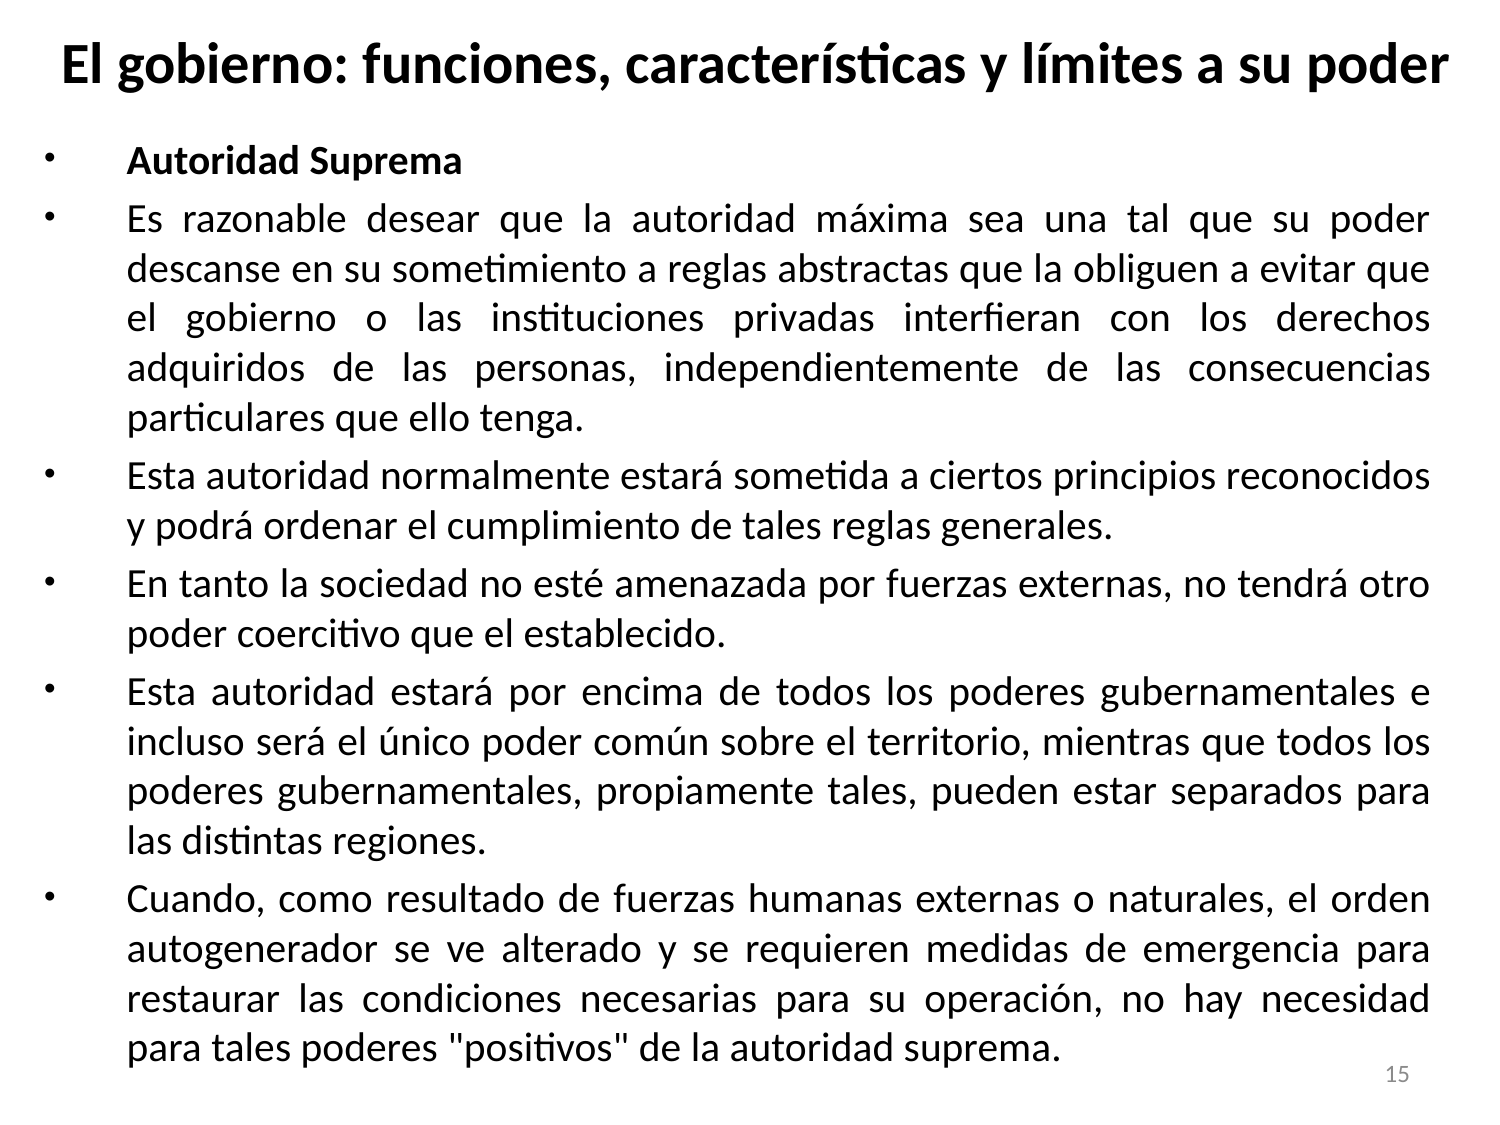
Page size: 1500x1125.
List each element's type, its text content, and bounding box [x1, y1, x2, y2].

slide_number 15 [1074, 1042, 1425, 1103]
text_box Autoridad Suprema Es razonable desear que la autoridad máxima sea una tal que su poder descanse en su sometimiento a reglas abstractas que la obliguen a evitar que el gobierno o las instituciones privadas interfieran con los derechos adquiridos de las personas, independientemente de las consecuencias particulares que ello tenga. Esta autoridad normalmente estará sometida a ciertos principios reconocidos y podrá ordenar el cumplimiento de tales reglas generales. En tanto la sociedad no esté amenazada por fuerzas externas, no tendrá otro poder coercitivo que el establecido. Esta autoridad estará por encima de todos los poderes gubernamentales e incluso será el único poder común sobre el territorio, mientras que todos los poderes gubernamentales, propiamente tales, pueden estar separados para las distintas regiones. Cuando, como resultado de fuerzas humanas externas o naturales, el orden autogenerador se ve alterado y se requieren medidas de emergencia para restaurar las condiciones necesarias para su operación, no hay necesidad para tales poderes "positivos" de la autoridad suprema. [29, 125, 1447, 1094]
title El gobierno: funciones, características y límites a su poder [41, 7, 1471, 114]
